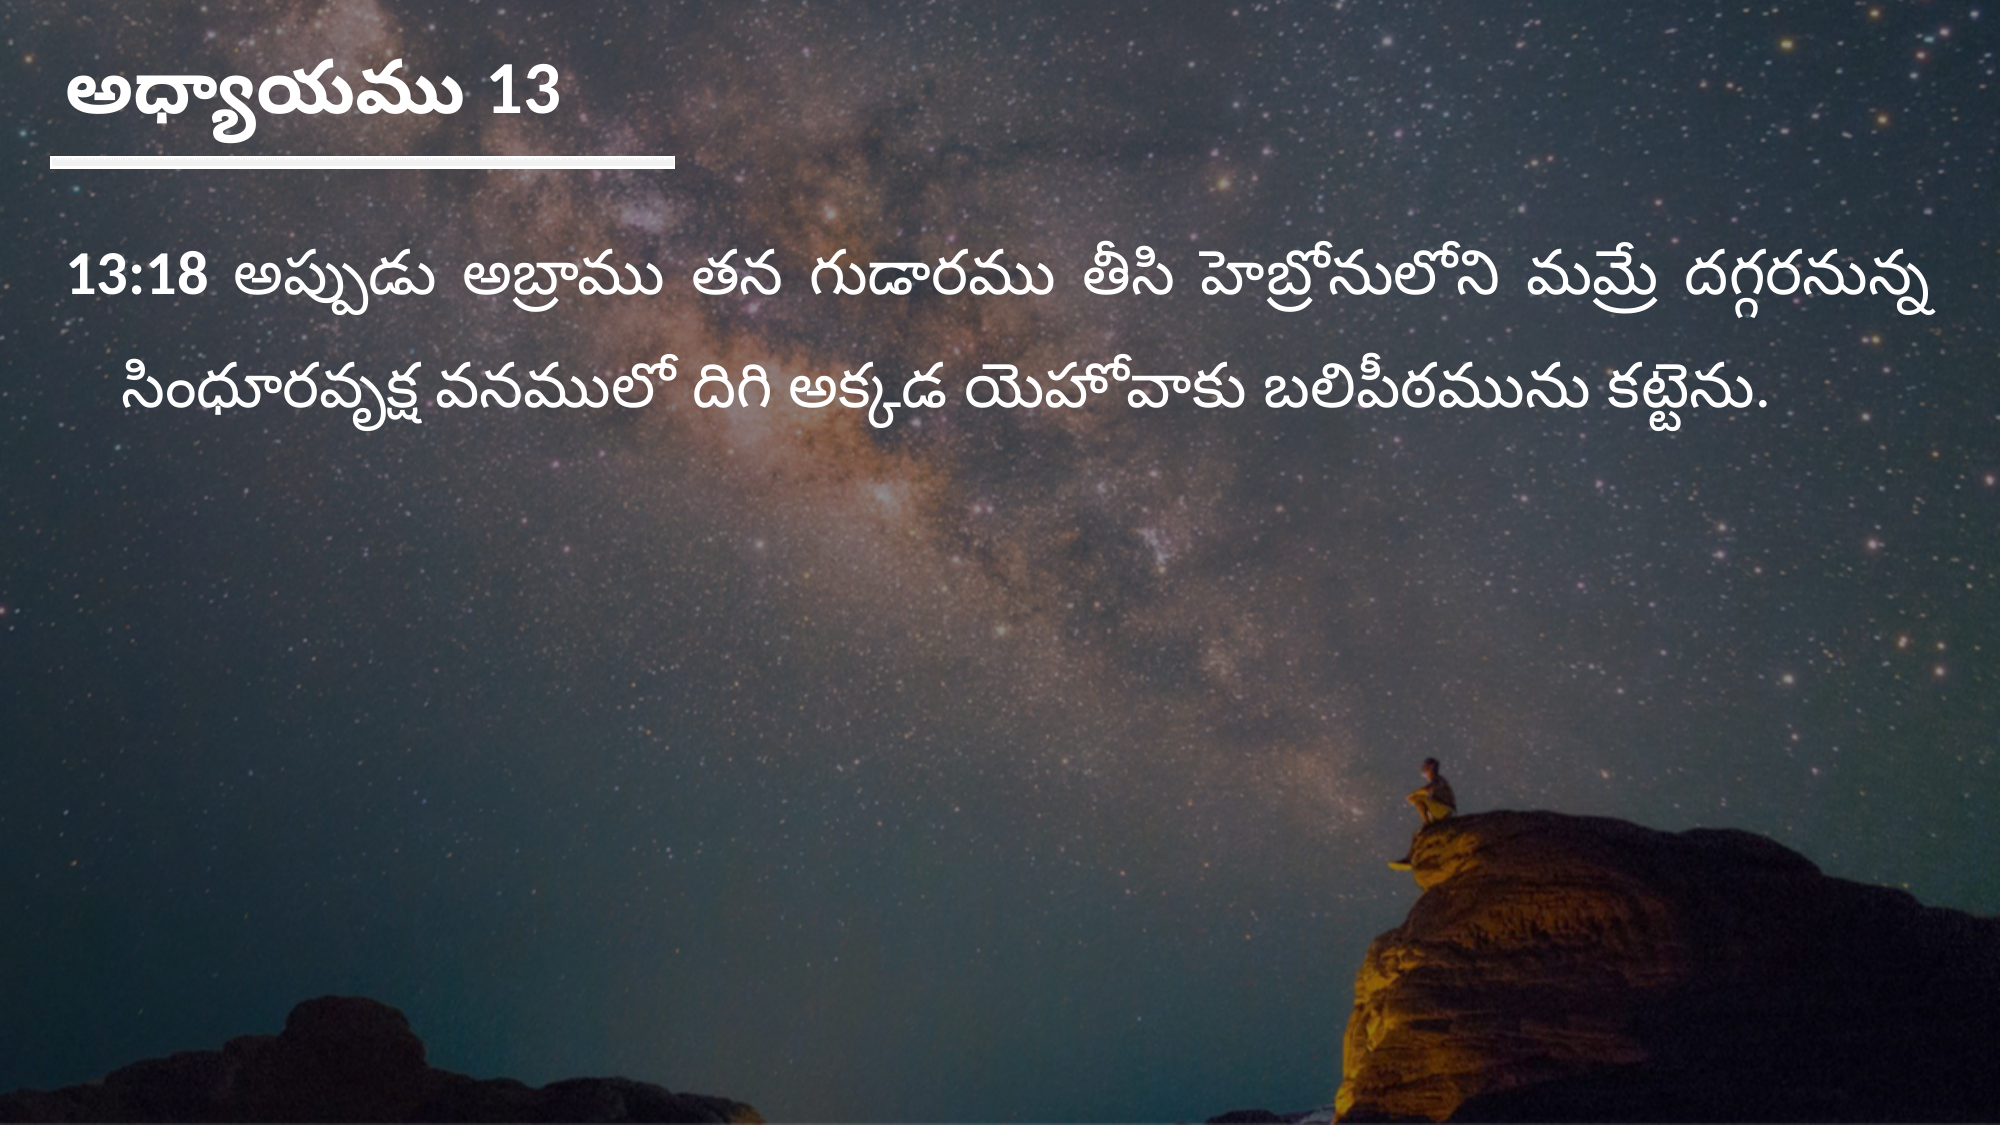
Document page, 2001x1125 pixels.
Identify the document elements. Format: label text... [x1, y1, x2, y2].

picture [0, 0, 2000, 1125]
list 13:18 అప్పుడు అబ్రాము తన గుడారము తీసి హెబ్రోనులోని మమ్రే దగ్గరనున్న సింధూరవృక్ష వనములో దిగి అక్కడ యెహోవాకు బలిపీఠమును కట్టెను. [50, 187, 1946, 1063]
title అధ్యాయము 13 [50, 0, 1925, 167]
